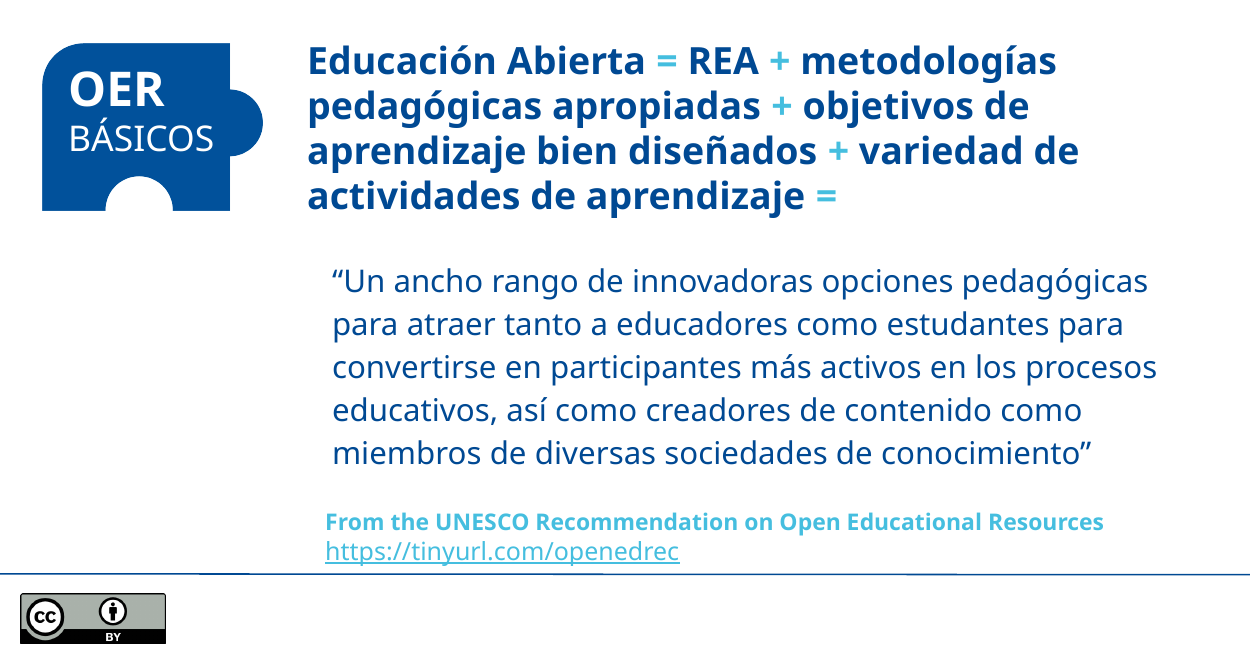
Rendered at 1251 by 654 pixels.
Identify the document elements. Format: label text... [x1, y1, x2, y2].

text_box Educación Abierta = REA + metodologías pedagógicas apropiadas + objetivos de aprendizaje bien diseñados + variedad de actividades de aprendizaje = [292, 22, 1241, 233]
text_box OER BÁSICOS [263, 43, 391, 174]
text_box [0, 582, 1250, 654]
picture [20, 592, 166, 645]
picture [41, 43, 263, 212]
text_box “Un ancho rango de innovadoras opciones pedagógicas para atraer tanto a educadores como estudantes para convertirse en participantes más activos en los procesos educativos, así como creadores de contenido como miembros de diversas sociedades de conocimiento” [317, 240, 1188, 486]
text_box From the UNESCO Recommendation on Open Educational Resources https://tinyurl.com/openedrec [312, 495, 1123, 572]
